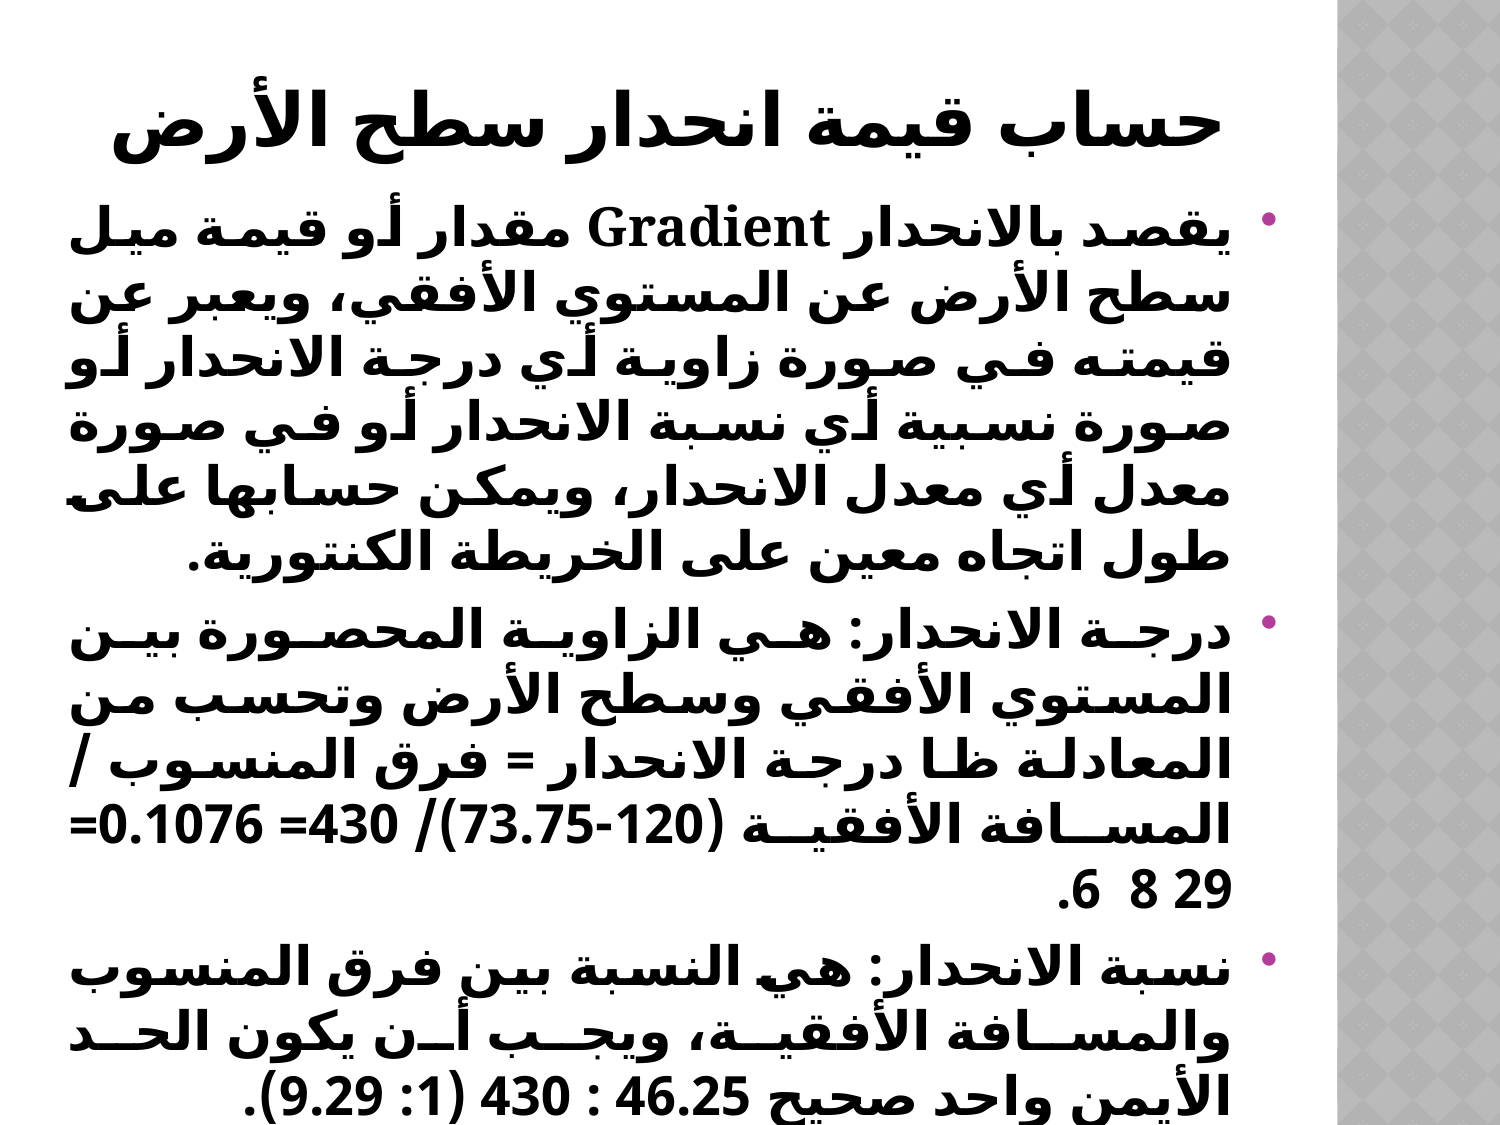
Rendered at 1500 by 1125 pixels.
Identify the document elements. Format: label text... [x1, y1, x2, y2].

list يقصد بالانحدار Gradient مقدار أو قيمة ميل سطح الأرض عن المستوي الأفقي، ويعبر عن قيمته في صورة زاوية أي درجة الانحدار أو صورة نسبية أي نسبة الانحدار أو في صورة معدل أي معدل الانحدار، ويمكن حسابها على طول اتجاه معين على الخريطة الكنتورية. درجة الانحدار: هي الزاوية المحصورة بين المستوي الأفقي وسطح الأرض وتحسب من المعادلة ظا درجة الانحدار = فرق المنسوب / المسافة الأفقية (120-73.75)/ 430= 0.1076= 29 8 6. نسبة الانحدار: هي النسبة بين فرق المنسوب والمسافة الأفقية، ويجب أن يكون الحد الأيمن واحد صحيح 46.25 : 430 (1: 9.29). معدل الانحدار: هو نسبة المئوية لفرق المنسوب على المسافة الأفقية، وتحسب بالمعادلة الآتية (فرق المنسوب/ المسافة الأفقية) × 100 = 10.76% [53, 184, 1294, 1071]
title حساب قيمة انحدار سطح الأرض [75, 52, 1263, 161]
